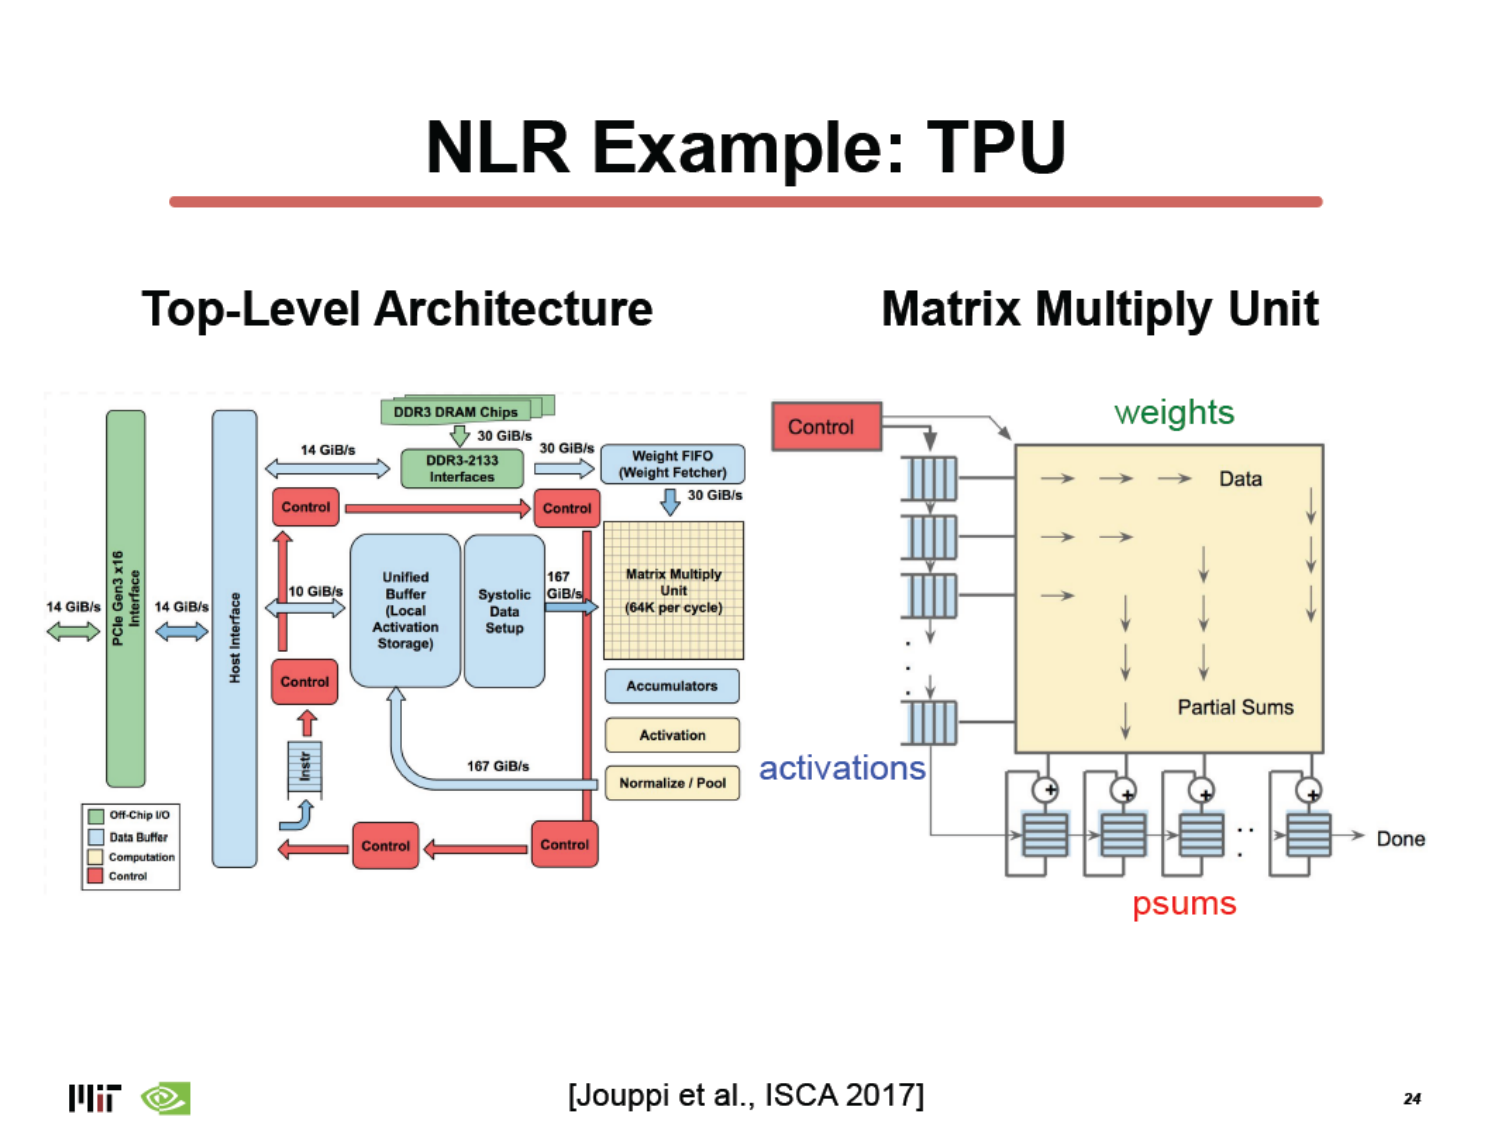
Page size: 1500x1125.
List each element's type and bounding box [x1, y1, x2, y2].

picture [37, 98, 1438, 1125]
